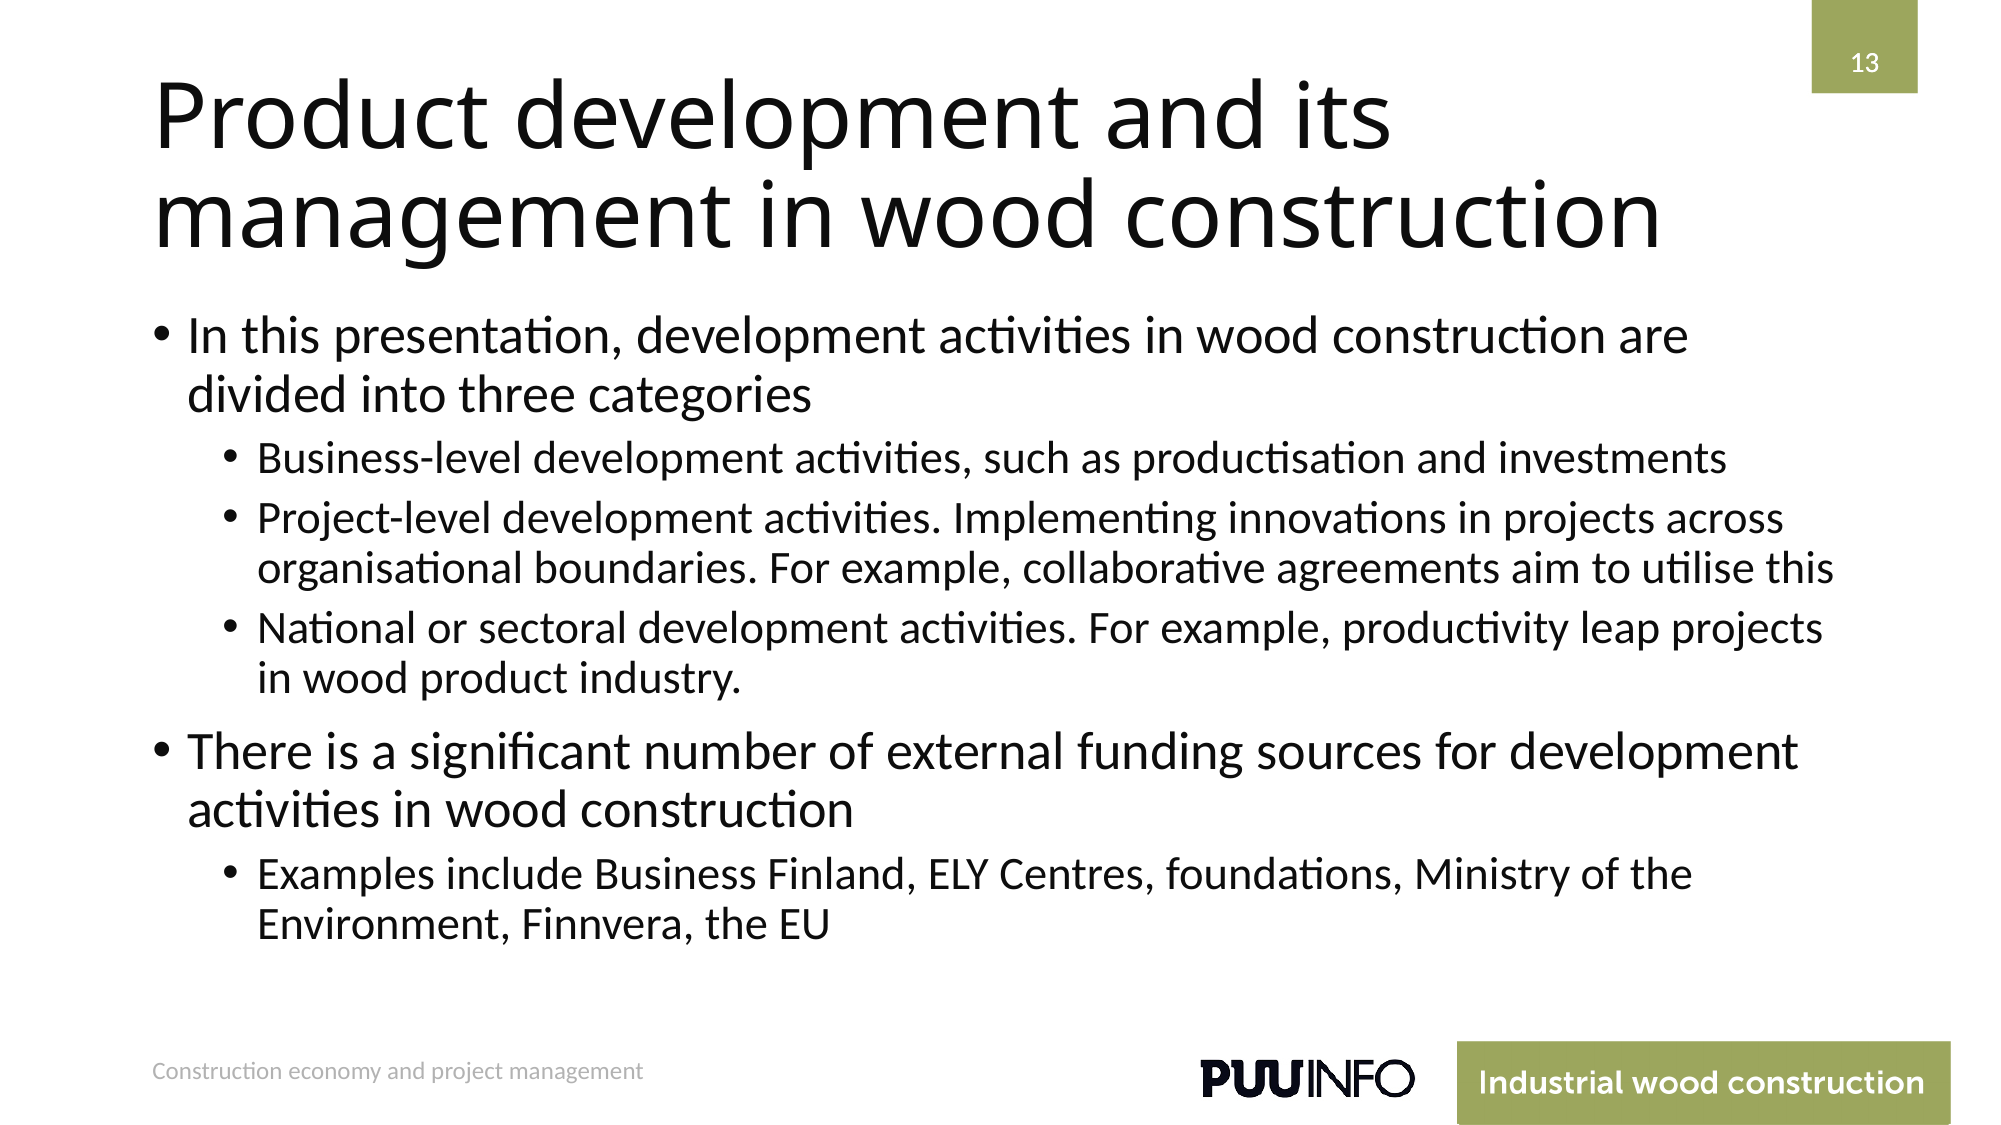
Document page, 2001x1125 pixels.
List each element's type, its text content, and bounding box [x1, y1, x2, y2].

picture [0, 0, 2000, 1125]
list In this presentation, development activities in wood construction are divided into three categories Business-level development activities, such as productisation and investments Project-level development activities. Implementing innovations in projects across organisational boundaries. For example, collaborative agreements aim to utilise this National or sectoral development activities. For example, productivity leap projects in wood product industry. There is a significant number of external funding sources for development activities in wood construction Examples include Business Finland, ELY Centres, foundations, Ministry of the Environment, Finnvera, the EU [137, 299, 1863, 1014]
title Product development and its management in wood construction [137, 59, 1863, 278]
slide_number 13 [1811, 29, 1918, 93]
footer Construction economy and project management [137, 1039, 813, 1100]
